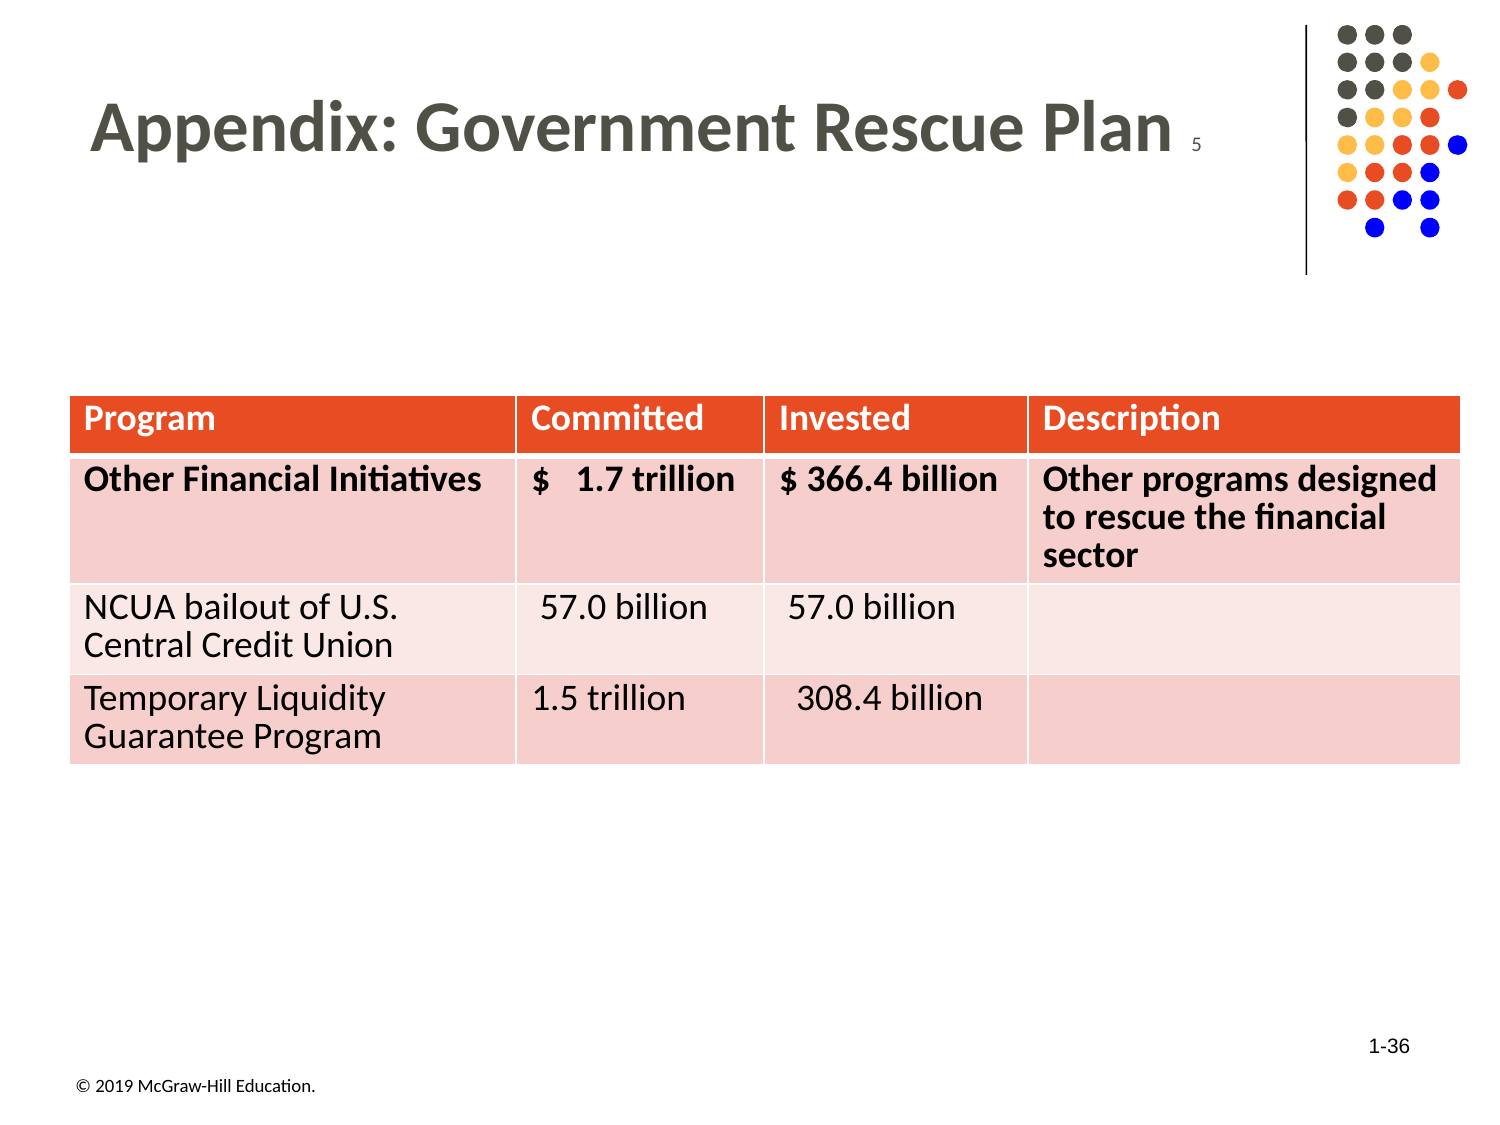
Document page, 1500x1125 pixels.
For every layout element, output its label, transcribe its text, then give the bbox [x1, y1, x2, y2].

title Appendix: Government Rescue Plan 5 [75, 42, 1313, 174]
table_cell 308.4 billion [765, 675, 1027, 764]
table_header Committed [517, 396, 763, 453]
table_cell Other programs designed to rescue the financial sector [1029, 459, 1460, 583]
table_cell N C U A bailout of U.S. Central Credit Union [70, 585, 515, 674]
table_cell 1.5 trillion [517, 675, 763, 764]
table_header Program [70, 396, 515, 453]
table_cell $ 366.4 billion [765, 459, 1027, 583]
table_cell Temporary Liquidity Guarantee Program [70, 675, 515, 764]
table_cell 57.0 billion [517, 585, 763, 674]
table_cell Other Financial Initiatives [70, 459, 515, 583]
table_header Description [1029, 396, 1460, 453]
table_cell $ 1.7 trillion [517, 459, 763, 583]
slide_number 1-36 [1074, 1025, 1425, 1100]
table_header Invested [765, 396, 1027, 453]
table_cell 57.0 billion [765, 585, 1027, 674]
table_cell [1029, 675, 1460, 764]
table_cell [1029, 585, 1460, 674]
